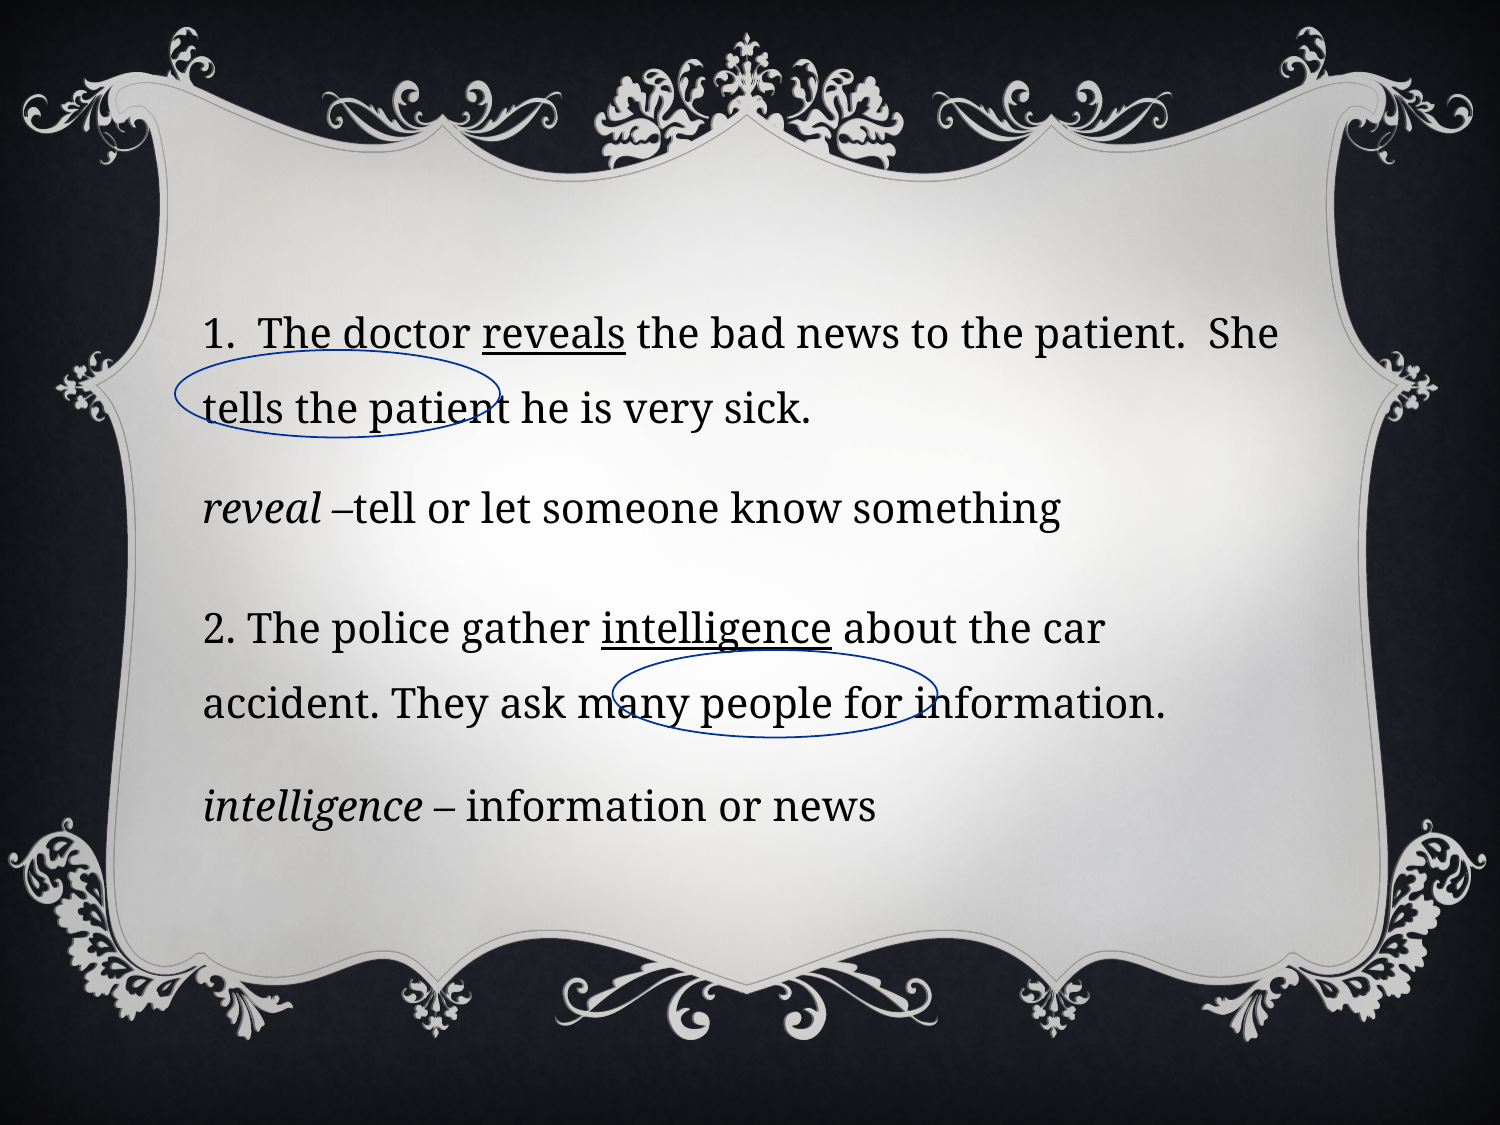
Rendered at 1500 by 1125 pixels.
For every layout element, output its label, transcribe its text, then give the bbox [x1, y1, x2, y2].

text_box 2. The police gather intelligence about the car accident. They ask many people for information. intelligence – information or news [187, 569, 1300, 838]
text_box [611, 649, 939, 739]
picture [0, 0, 1500, 1125]
text_box [174, 349, 501, 439]
text_box 1. The doctor reveals the bad news to the patient. She tells the patient he is very sick. reveal –tell or let someone know something [187, 274, 1300, 540]
